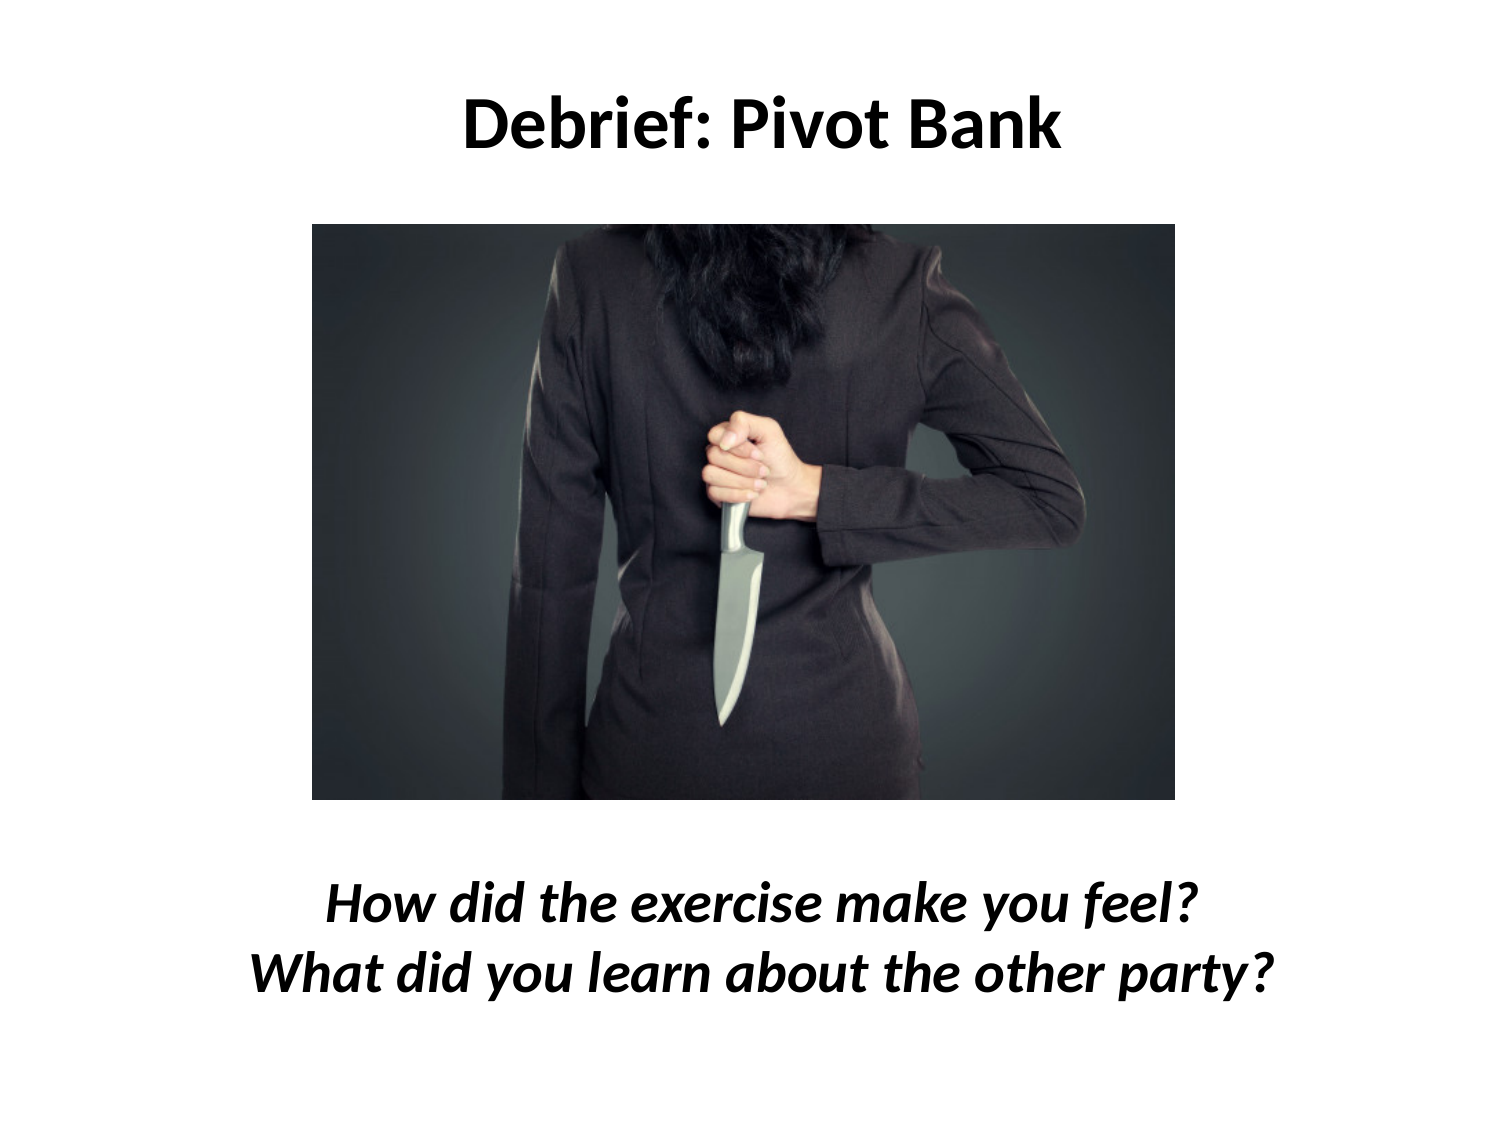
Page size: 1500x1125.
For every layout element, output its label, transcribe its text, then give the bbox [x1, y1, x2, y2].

picture [312, 224, 1176, 800]
text_box How did the exercise make you feel? What did you learn about the other party? [87, 875, 1438, 1063]
text_box Debrief: Pivot Bank [87, 24, 1438, 213]
